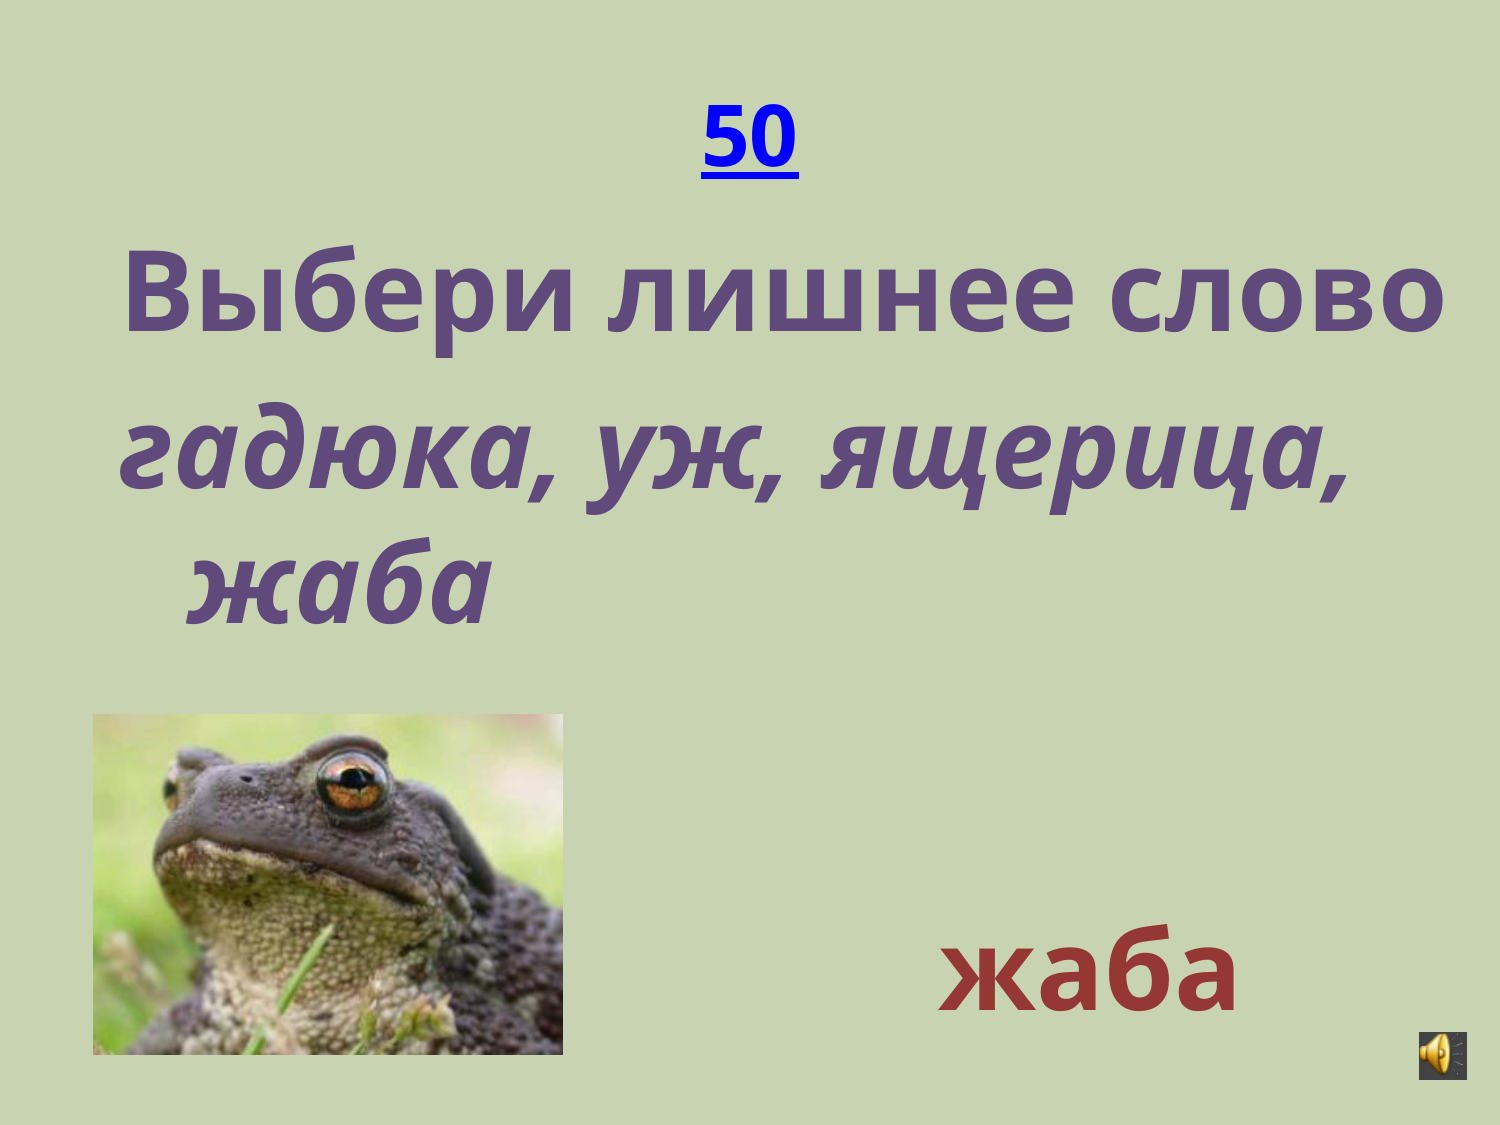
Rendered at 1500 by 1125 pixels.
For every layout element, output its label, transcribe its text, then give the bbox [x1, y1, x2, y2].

picture [1417, 1031, 1468, 1082]
title 50 [75, 45, 1425, 233]
list Выбери лишнее слово гадюка, уж, ящерица, жаба [82, 210, 1465, 910]
text_box жаба [923, 890, 1258, 1041]
picture [93, 714, 563, 1055]
